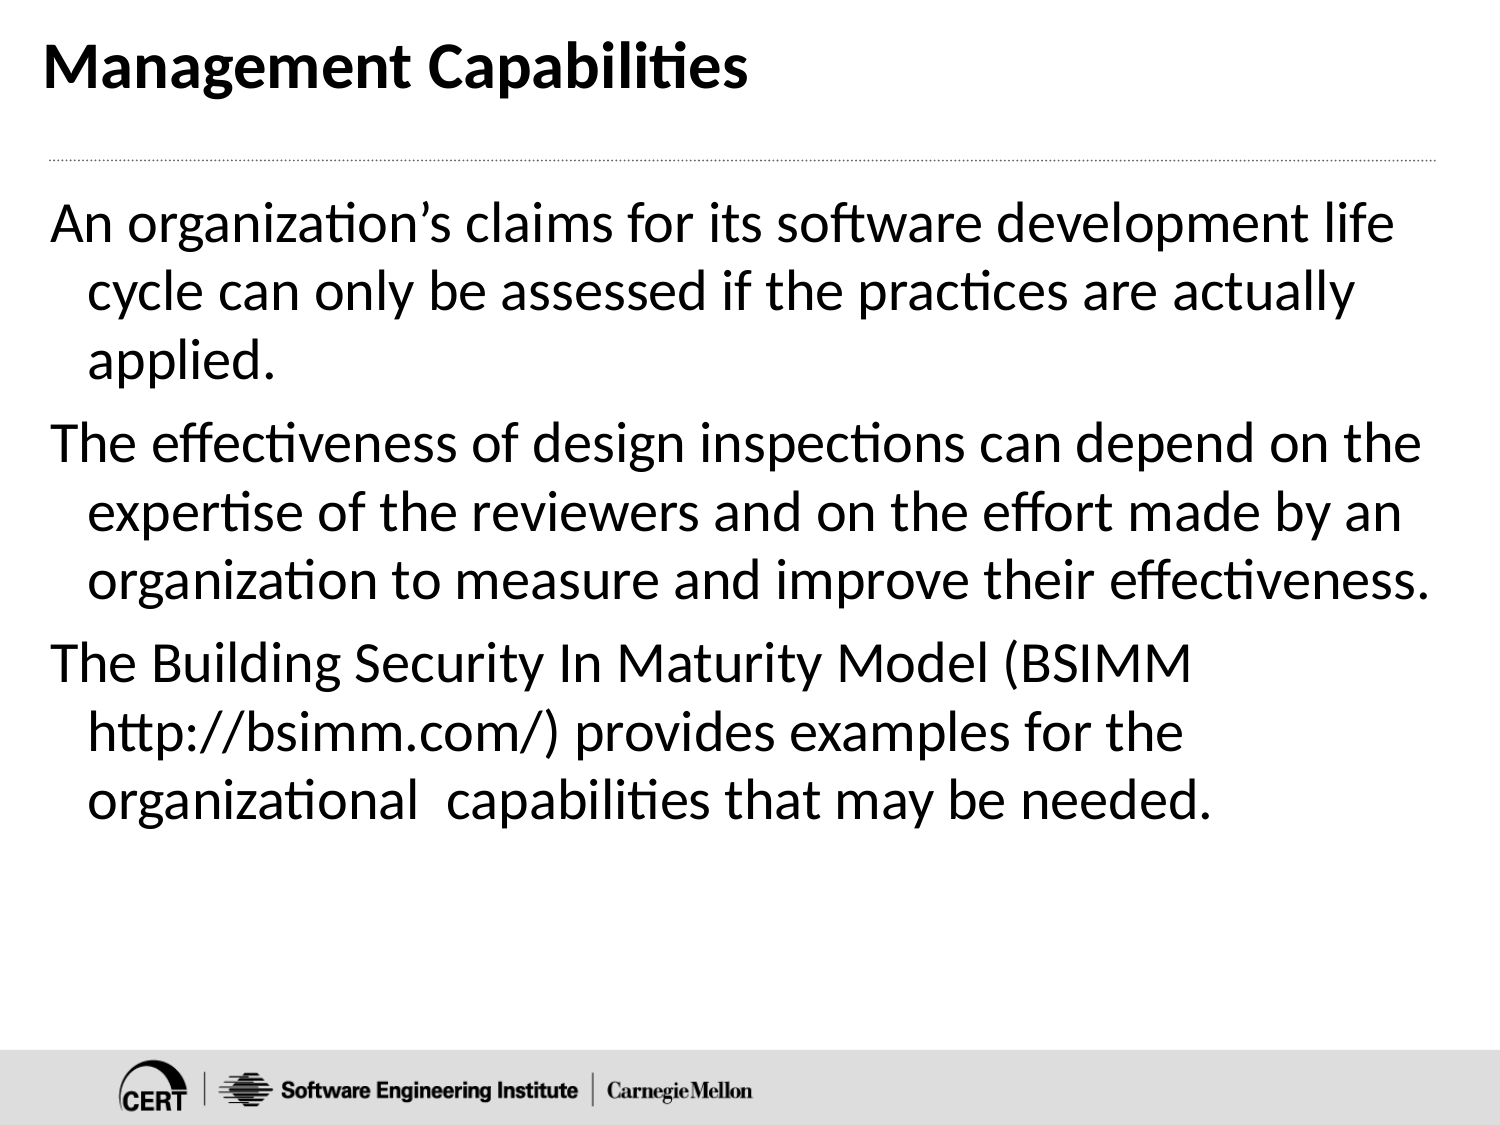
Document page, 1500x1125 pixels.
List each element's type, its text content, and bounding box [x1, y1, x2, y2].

picture [102, 1056, 765, 1117]
title Management Capabilities [42, 37, 1434, 155]
list An organization’s claims for its software development life cycle can only be assessed if the practices are actually applied. The effectiveness of design inspections can depend on the expertise of the reviewers and on the effort made by an organization to measure and improve their effectiveness. The Building Security In Maturity Model (BSIMM http://bsimm.com/) provides examples for the organizational capabilities that may be needed. [49, 187, 1438, 1001]
